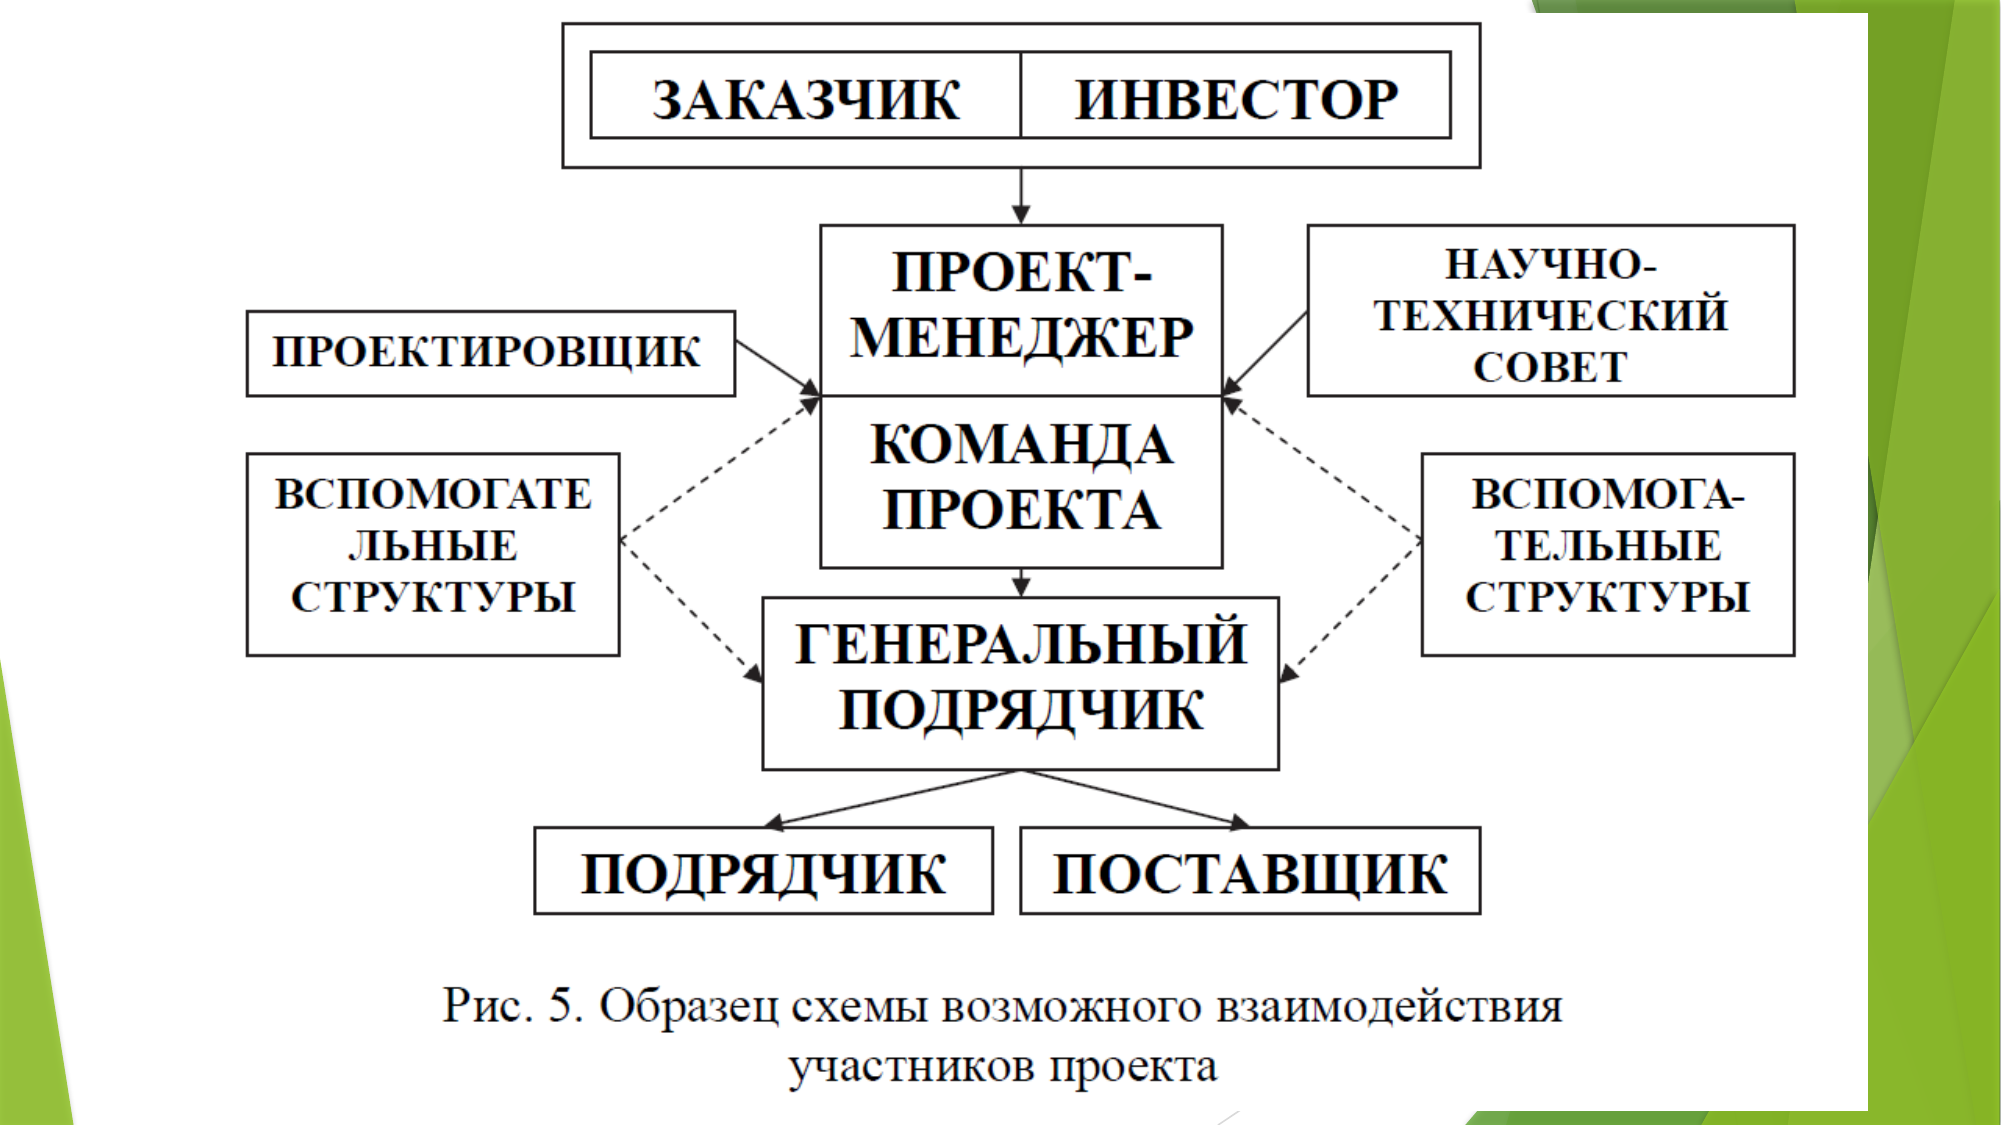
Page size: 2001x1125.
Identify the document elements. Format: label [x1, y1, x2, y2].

picture [131, 13, 1869, 1112]
